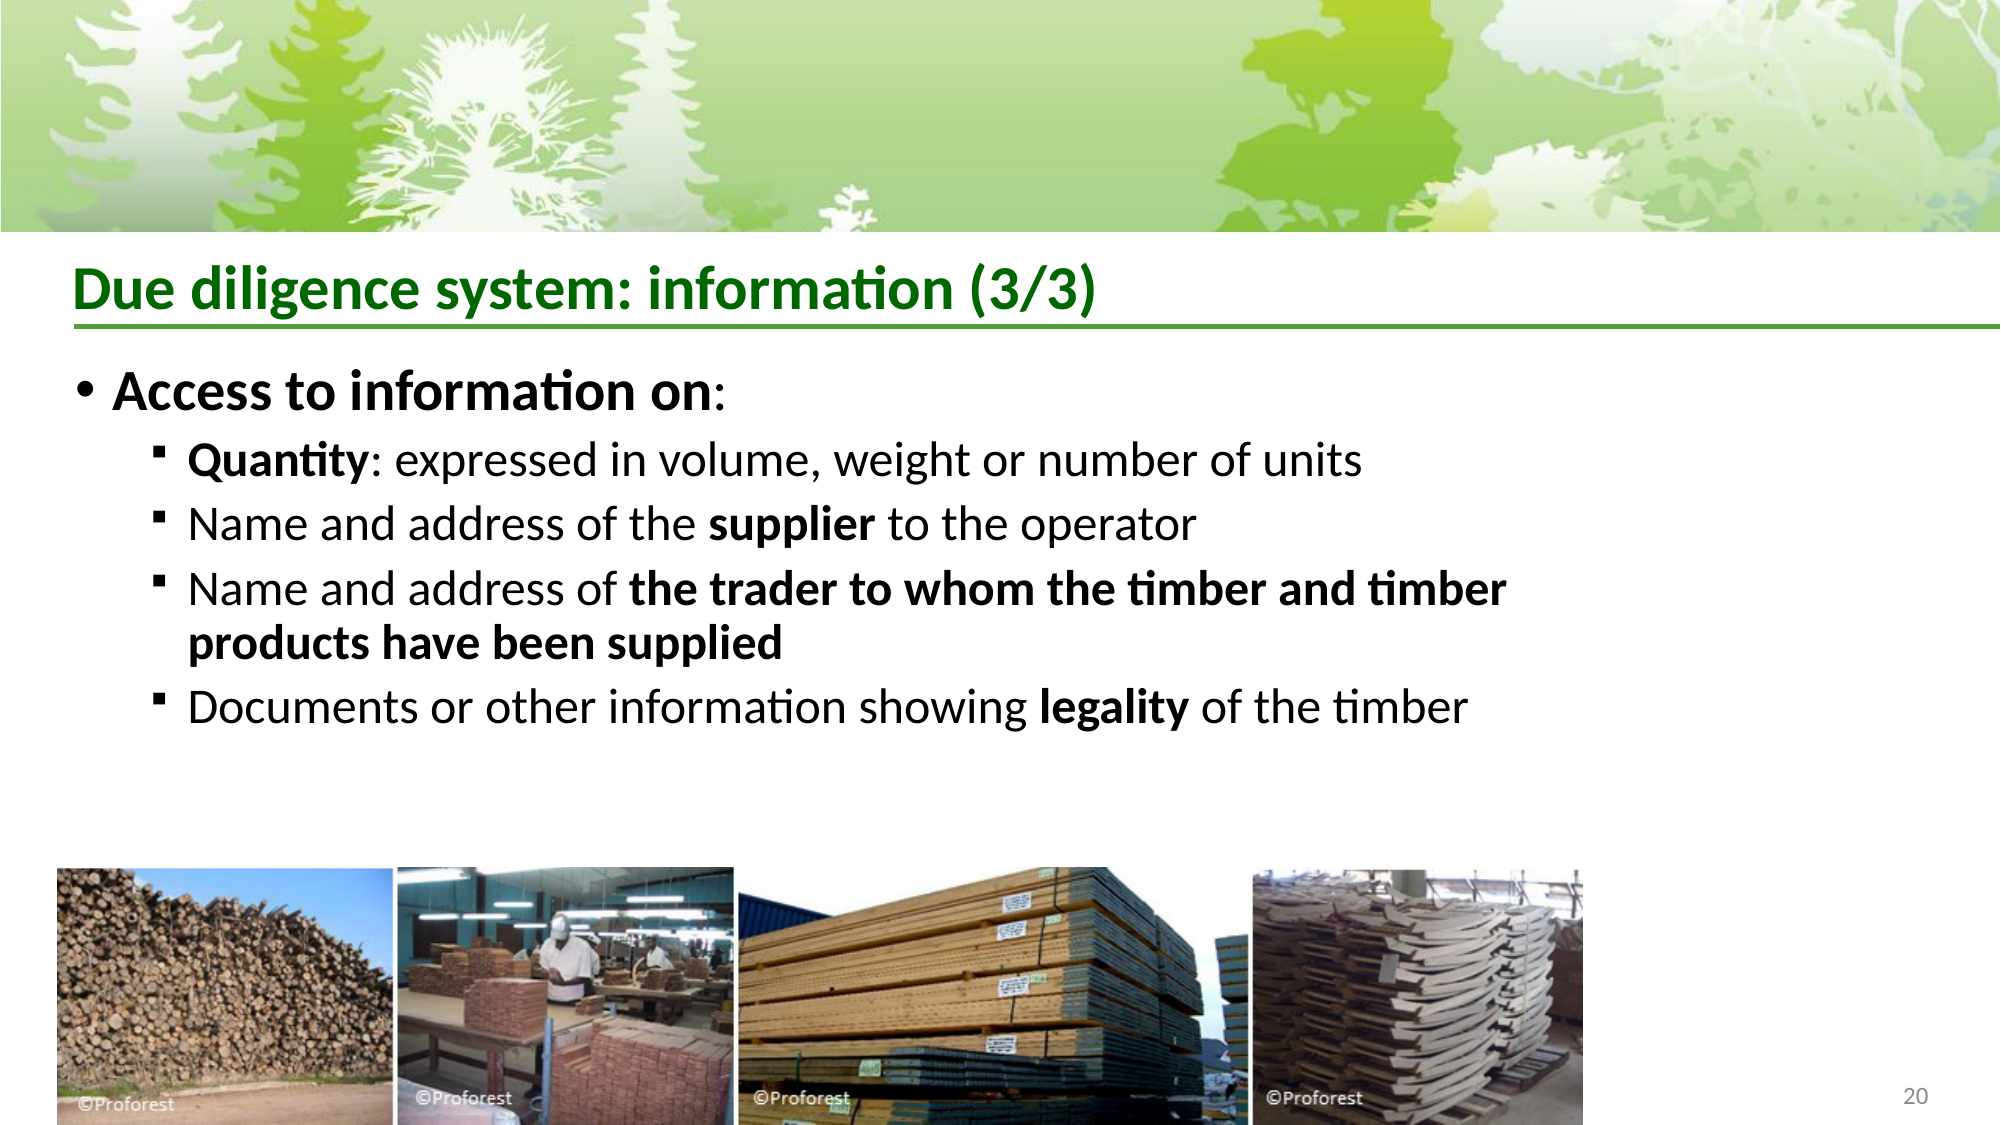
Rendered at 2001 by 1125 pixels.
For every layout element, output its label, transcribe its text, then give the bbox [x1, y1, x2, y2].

picture [0, 0, 2000, 232]
slide_number 20 [1583, 1065, 1944, 1125]
title Due diligence system: information (3/3) [57, 196, 1558, 384]
picture [57, 867, 1583, 1125]
list Access to information on: Quantity: expressed in volume, weight or number of units Name and address of the supplier to the operator Name and address of the trader to whom the timber and timber products have been supplied Documents or other information showing legality of the timber [60, 352, 1583, 867]
